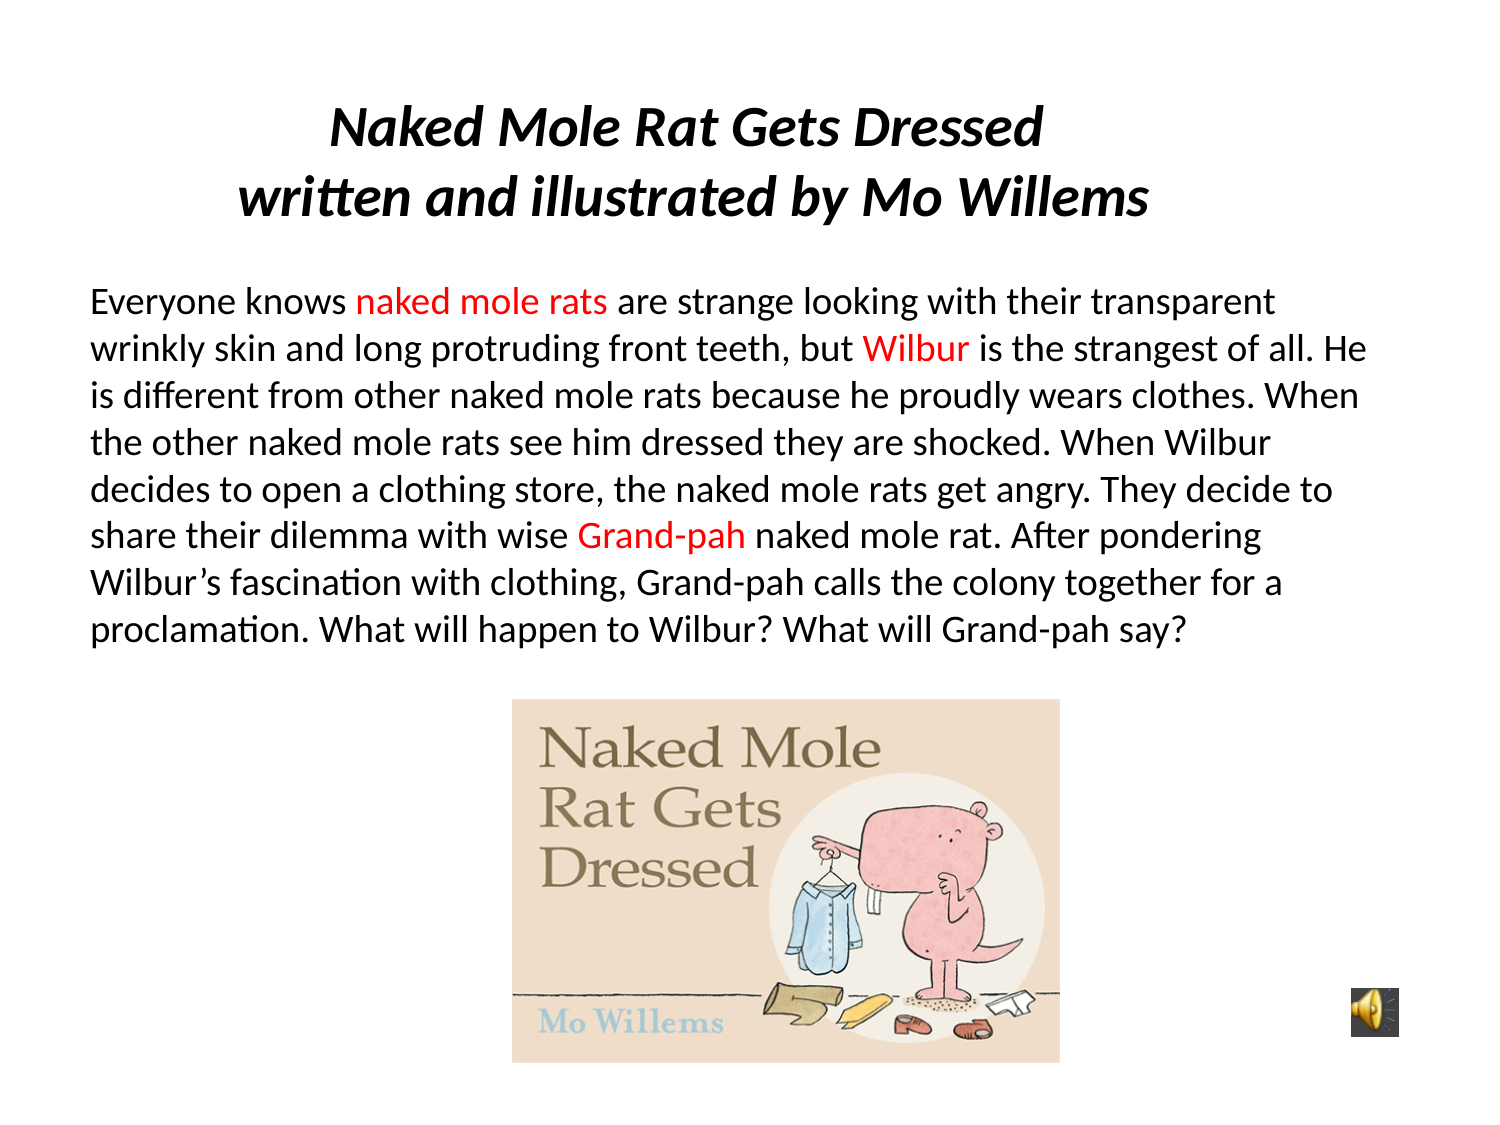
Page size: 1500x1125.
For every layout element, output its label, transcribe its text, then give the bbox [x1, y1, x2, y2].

title Naked Mole Rat Gets Dressed written and illustrated by Mo Willems [75, 44, 1313, 235]
picture [1349, 987, 1401, 1038]
list Everyone knows naked mole rats are strange looking with their transparent wrinkly skin and long protruding front teeth, but Wilbur is the strangest of all. He is different from other naked mole rats because he proudly wears clothes. When the other naked mole rats see him dressed they are shocked. When Wilbur decides to open a clothing store, the naked mole rats get angry. They decide to share their dilemma with wise Grand-pah naked mole rat. After pondering Wilbur’s fascination with clothing, Grand-pah calls the colony together for a proclamation. What will happen to Wilbur? What will Grand-pah say? [75, 235, 1400, 700]
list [512, 699, 1060, 1063]
